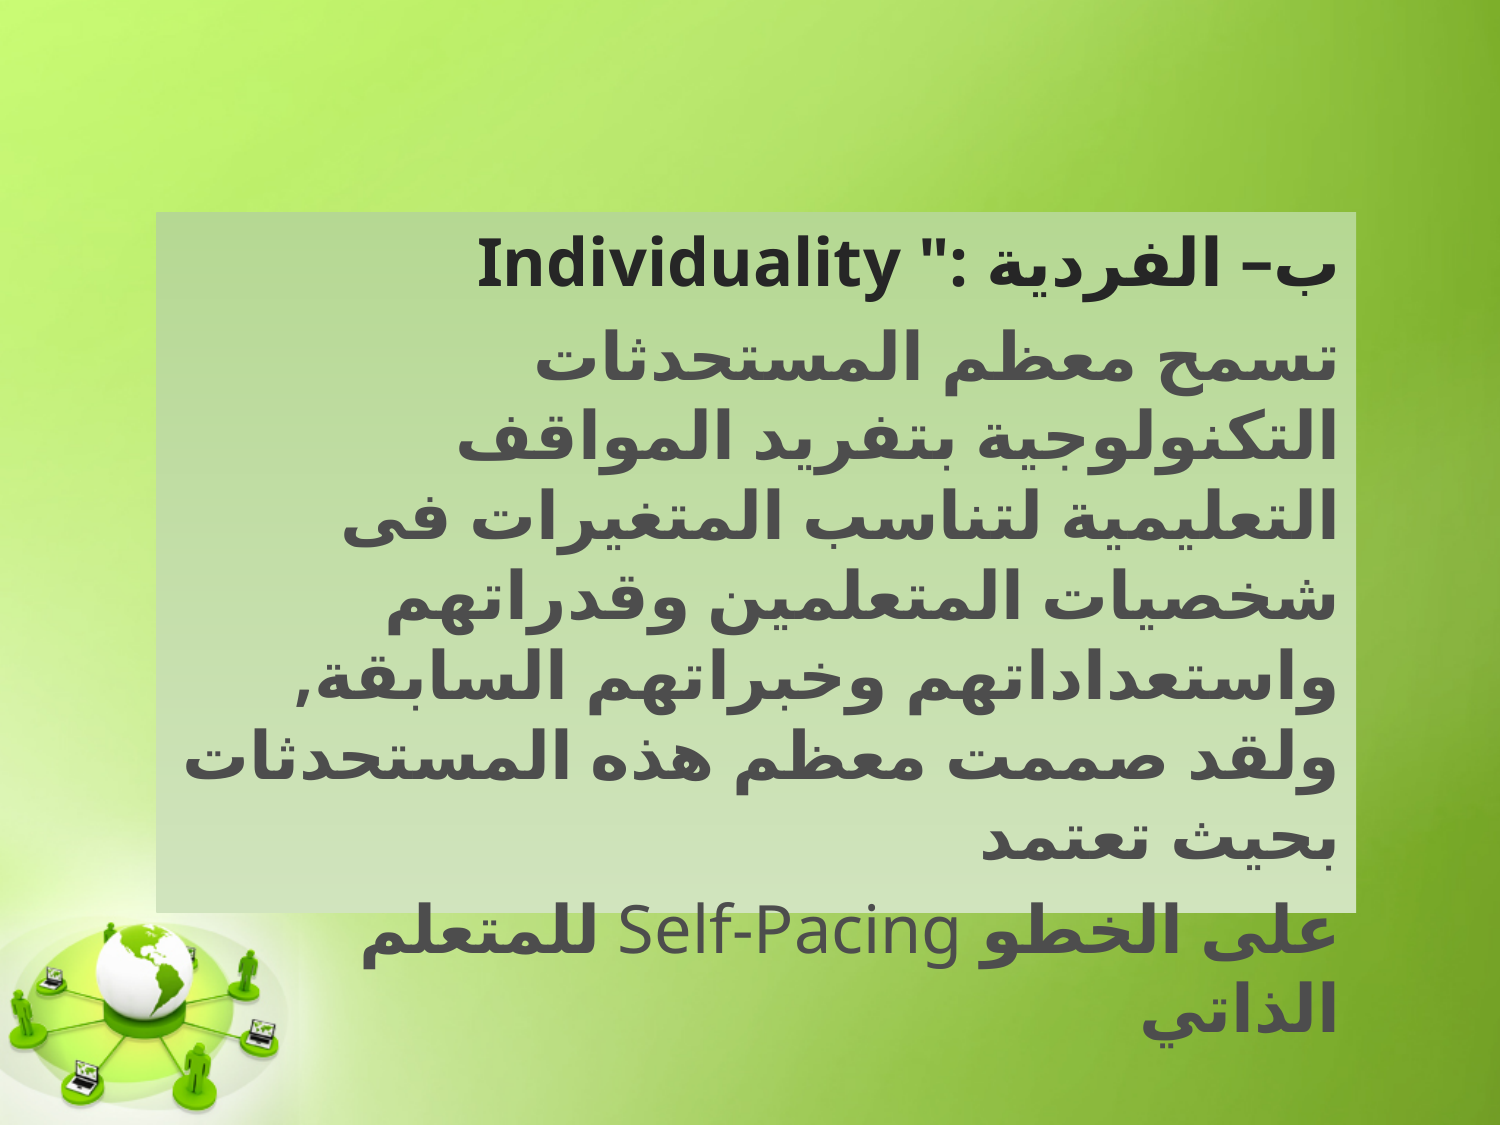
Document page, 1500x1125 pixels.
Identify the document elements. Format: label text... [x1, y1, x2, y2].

picture [0, 0, 1500, 1125]
list Individuality ": ب– الفردية تسمح معظم المستحدثات التكنولوجية بتفريد المواقف التعليمية لتناسب المتغيرات فى شخصيات المتعلمين وقدراتهم واستعداداتهم وخبراتهم السابقة, ولقد صممت معظم هذه المستحدثات بحيث تعتمد للمتعلم Self-Pacing على الخطو الذاتي [156, 212, 1357, 913]
